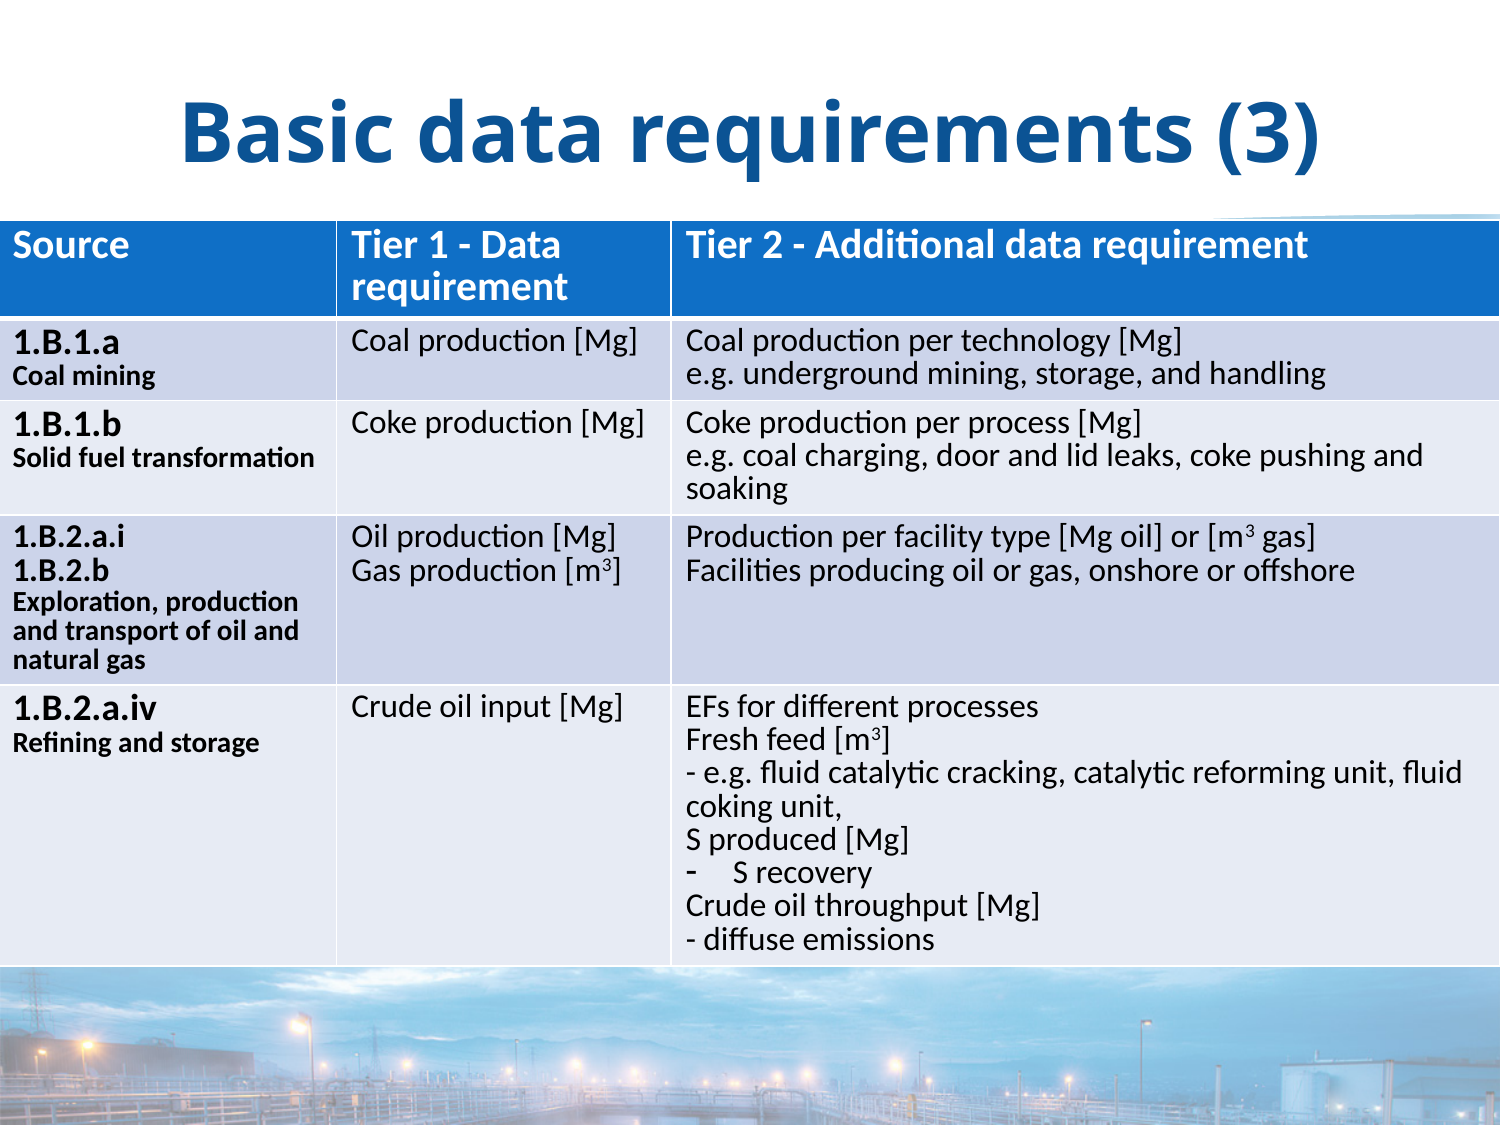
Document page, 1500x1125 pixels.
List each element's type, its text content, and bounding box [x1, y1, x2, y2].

table_header Tier 1 - Data requirement [337, 221, 670, 316]
table_cell Production per facility type [Mg oil] or [m3 gas] Facilities producing oil or gas, onshore or offshore [672, 516, 1499, 684]
table_cell Oil production [Mg] Gas production [m3] [337, 516, 670, 684]
table_header Source [0, 221, 336, 316]
table_cell 1.B.2.a.i 1.B.2.b Exploration, production and transport of oil and natural gas [0, 516, 336, 684]
title Basic data requirements (3) [75, 45, 1425, 219]
table_header Tier 2 - Additional data requirement [672, 221, 1499, 316]
picture [0, 967, 1500, 1125]
picture [1425, 215, 1500, 219]
table_cell Coal production per technology [Mg] e.g. underground mining, storage, and handling [672, 321, 1499, 400]
table_cell 1.B.1.a Coal mining [0, 321, 336, 400]
table_cell Coke production per process [Mg] e.g. coal charging, door and lid leaks, coke pushing and soaking [672, 401, 1499, 514]
table_cell EFs for different processes Fresh feed [m3] - e.g. fluid catalytic cracking, catalytic reforming unit, fluid coking unit, S produced [Mg] S recovery Crude oil throughput [Mg] - diffuse emissions [672, 686, 1499, 965]
table_cell 1.B.1.b Solid fuel transformation [0, 401, 336, 514]
table_cell Coke production [Mg] [337, 401, 670, 514]
table_cell 1.B.2.a.iv Refining and storage [0, 686, 336, 965]
table_cell Coal production [Mg] [337, 321, 670, 400]
table_cell Crude oil input [Mg] [337, 686, 670, 965]
